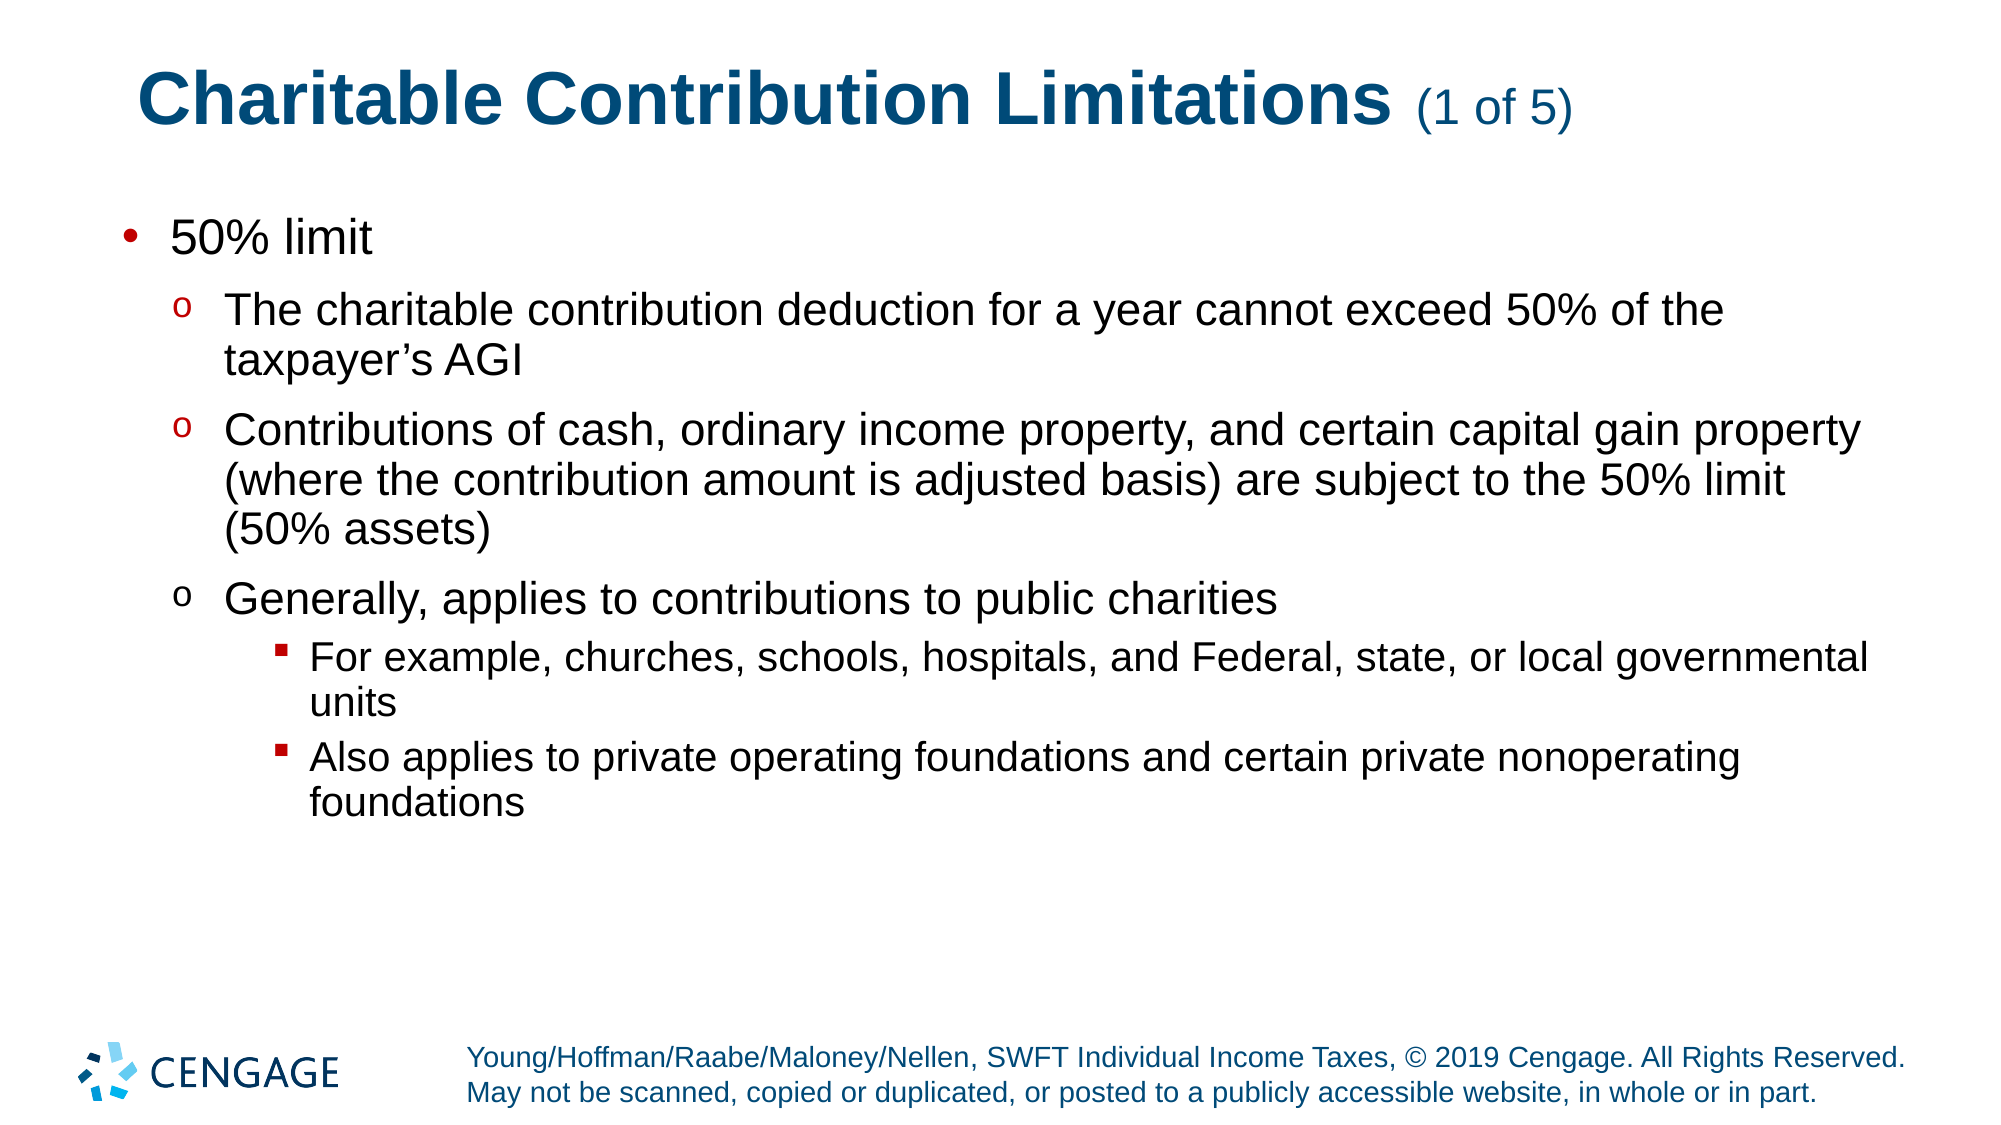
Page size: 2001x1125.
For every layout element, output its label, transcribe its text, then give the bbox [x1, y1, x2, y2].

list 50% limit The charitable contribution deduction for a year cannot exceed 50% of the taxpayer’s A G I Contributions of cash, ordinary income property, and certain capital gain property (where the contribution amount is adjusted basis) are subject to the 50% limit (50% assets) Generally, applies to contributions to public charities For example, churches, schools, hospitals, and Federal, state, or local governmental units Also applies to private operating foundations and certain private nonoperating foundations [121, 211, 1880, 833]
title Charitable Contribution Limitations (1 of 5) [137, 59, 1863, 171]
picture [78, 1042, 338, 1101]
